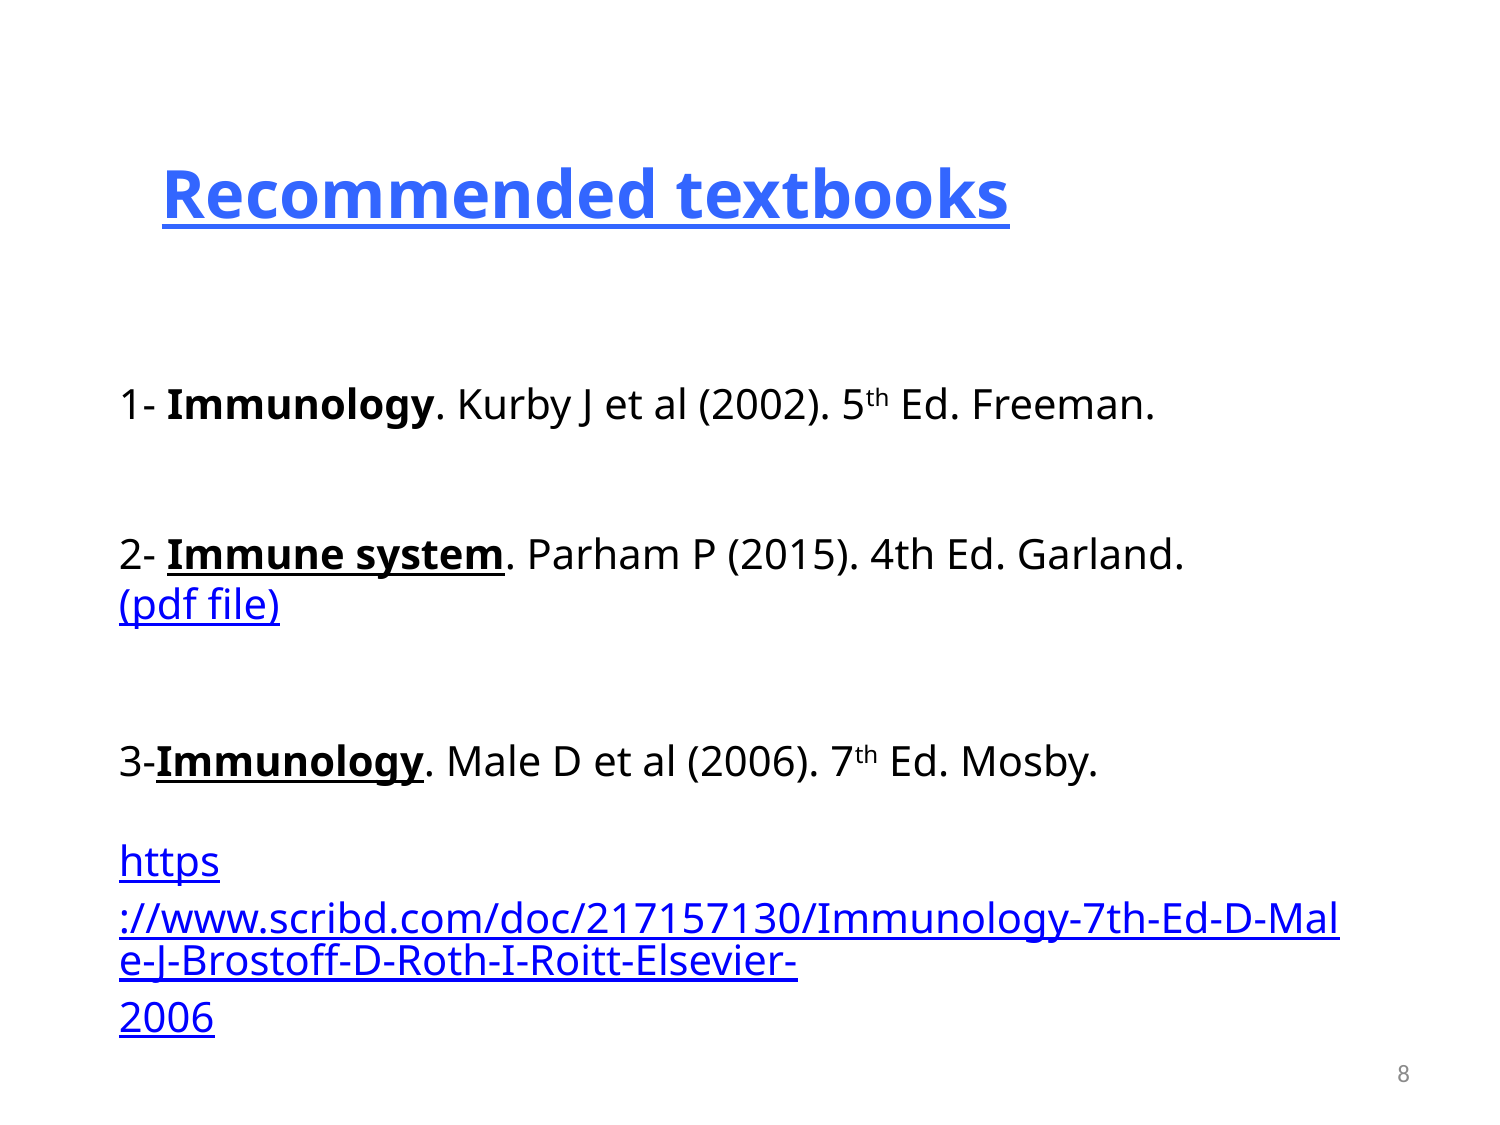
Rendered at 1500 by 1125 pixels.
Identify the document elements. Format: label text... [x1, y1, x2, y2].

text_box 1- Immunology. Kurby J et al (2002). 5th Ed. Freeman. 2- Immune system. Parham P (2015). 4th Ed. Garland. (pdf file) 3-Immunology. Male D et al (2006). 7th Ed. Mosby. https://www.scribd.com/doc/217157130/Immunology-7th-Ed-D-Male-J-Brostoff-D-Roth-I-Roitt-Elsevier-2006 [103, 300, 1365, 1114]
slide_number 7 [1074, 1042, 1425, 1103]
text_box Recommended textbooks [146, 144, 1025, 240]
